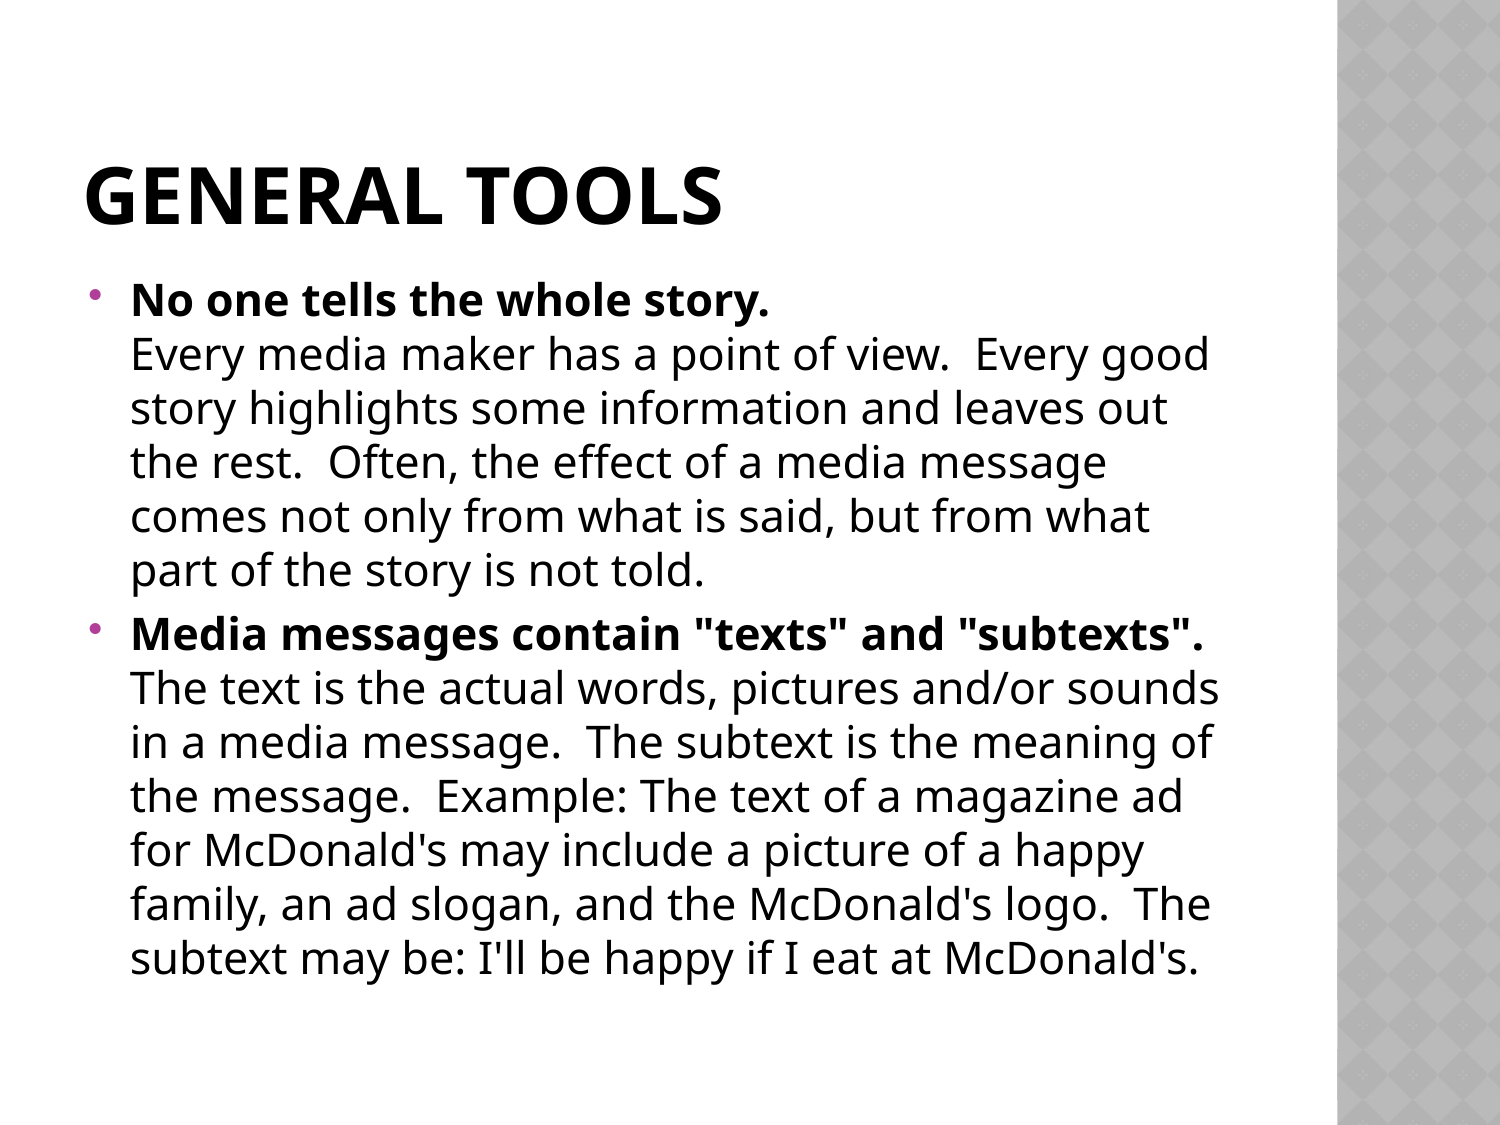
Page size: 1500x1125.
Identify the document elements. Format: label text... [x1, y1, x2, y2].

list No one tells the whole story. Every media maker has a point of view. Every good story highlights some information and leaves out the rest. Often, the effect of a media message comes not only from what is said, but from what part of the story is not told. Media messages contain "texts" and "subtexts". The text is the actual words, pictures and/or sounds in a media message. The subtext is the meaning of the message. Example: The text of a magazine ad for McDonald's may include a picture of a happy family, an ad slogan, and the McDonald's logo. The subtext may be: I'll be happy if I eat at McDonald's. [75, 264, 1263, 1059]
title General Tools [75, 52, 1263, 240]
